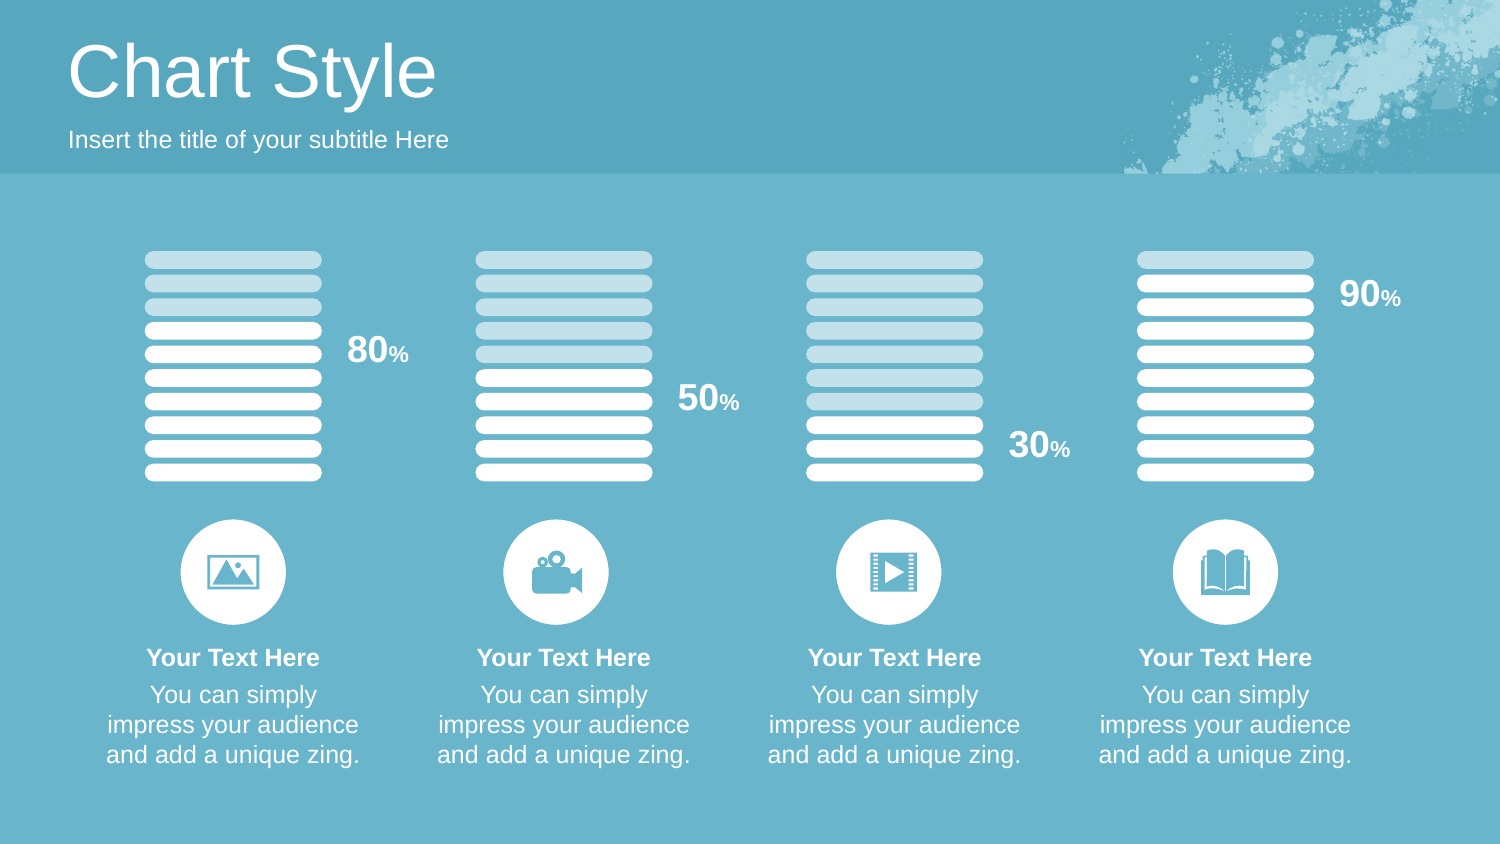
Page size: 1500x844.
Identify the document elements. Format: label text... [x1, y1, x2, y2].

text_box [749, 634, 1040, 778]
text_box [1080, 634, 1371, 778]
list Chart Style [53, 20, 1500, 114]
picture [0, 0, 1500, 173]
text_box [529, 548, 585, 596]
text_box [1198, 547, 1252, 598]
text_box [175, 514, 292, 631]
text_box [498, 514, 614, 631]
text_box [1167, 514, 1284, 631]
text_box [88, 634, 379, 778]
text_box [1136, 250, 1315, 482]
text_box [418, 634, 709, 778]
text_box 80% [332, 317, 424, 378]
text_box 30% [993, 412, 1086, 473]
text_box 50% [662, 365, 755, 425]
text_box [475, 250, 653, 482]
text_box [205, 553, 261, 591]
list Insert the title of your subtitle Here [53, 114, 1500, 162]
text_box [805, 250, 984, 482]
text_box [144, 250, 323, 482]
text_box [830, 514, 947, 631]
text_box [868, 550, 919, 594]
text_box 90% [1324, 261, 1417, 322]
